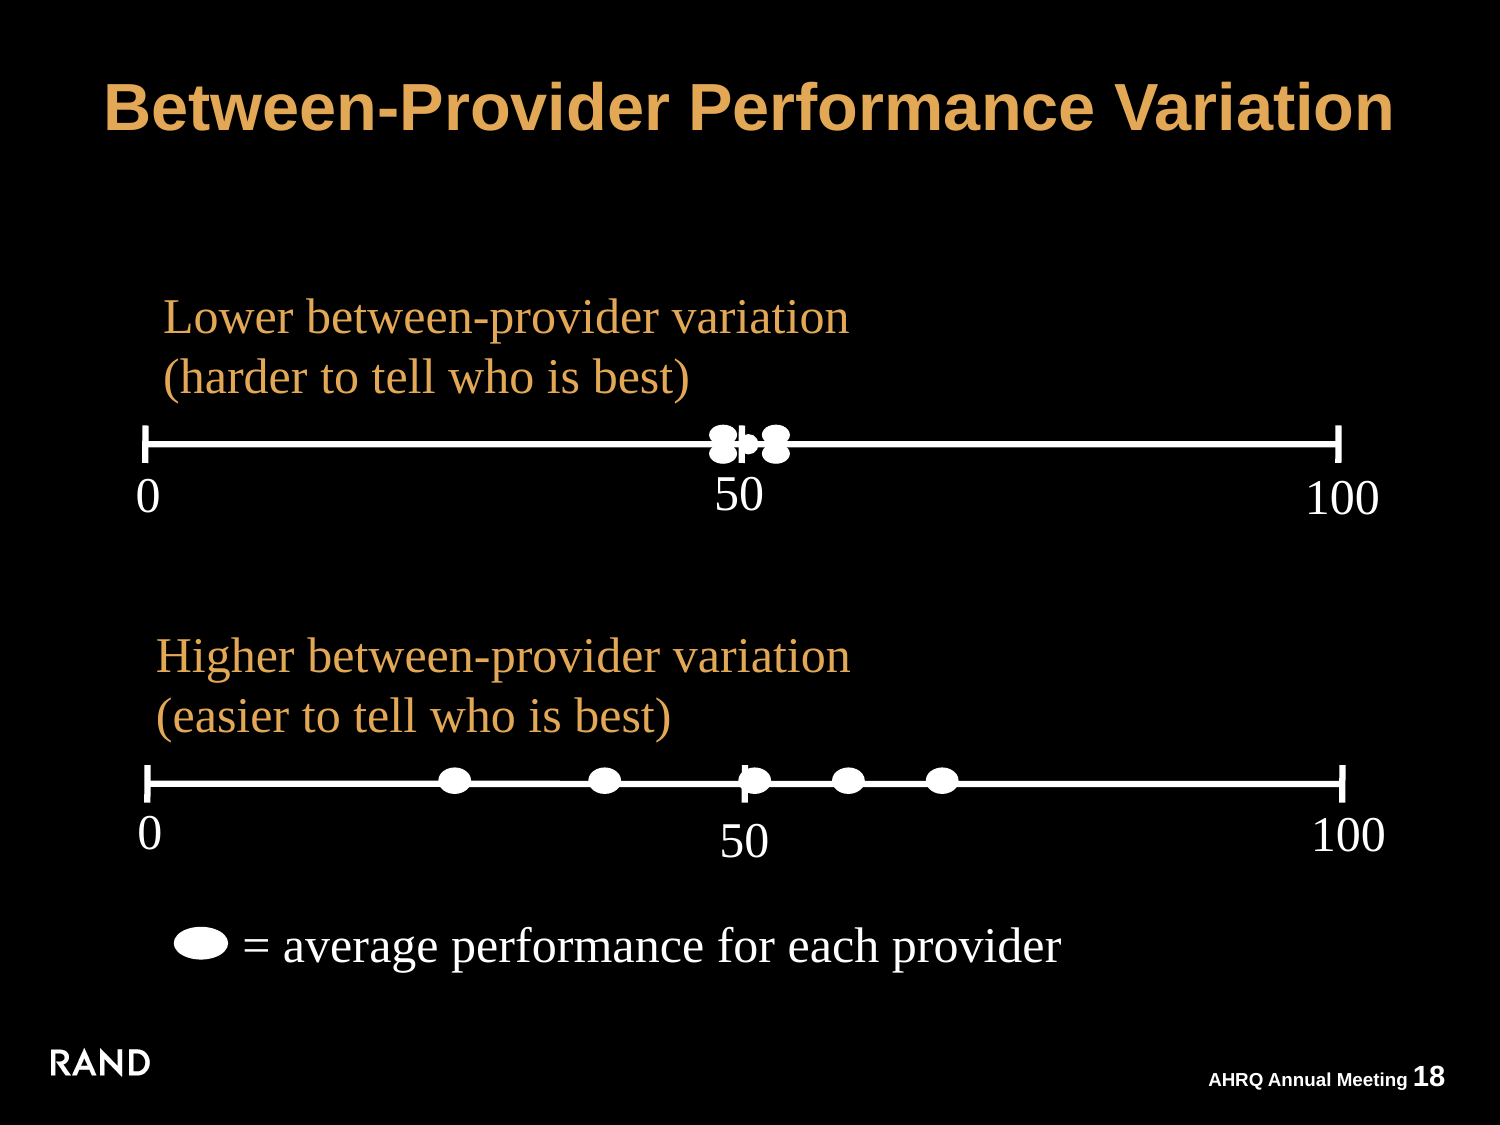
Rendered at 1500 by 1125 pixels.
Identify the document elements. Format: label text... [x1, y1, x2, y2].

title Between-Provider Performance Variation [0, 63, 1500, 165]
picture [50, 1046, 151, 1077]
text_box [48, 248, 1440, 962]
